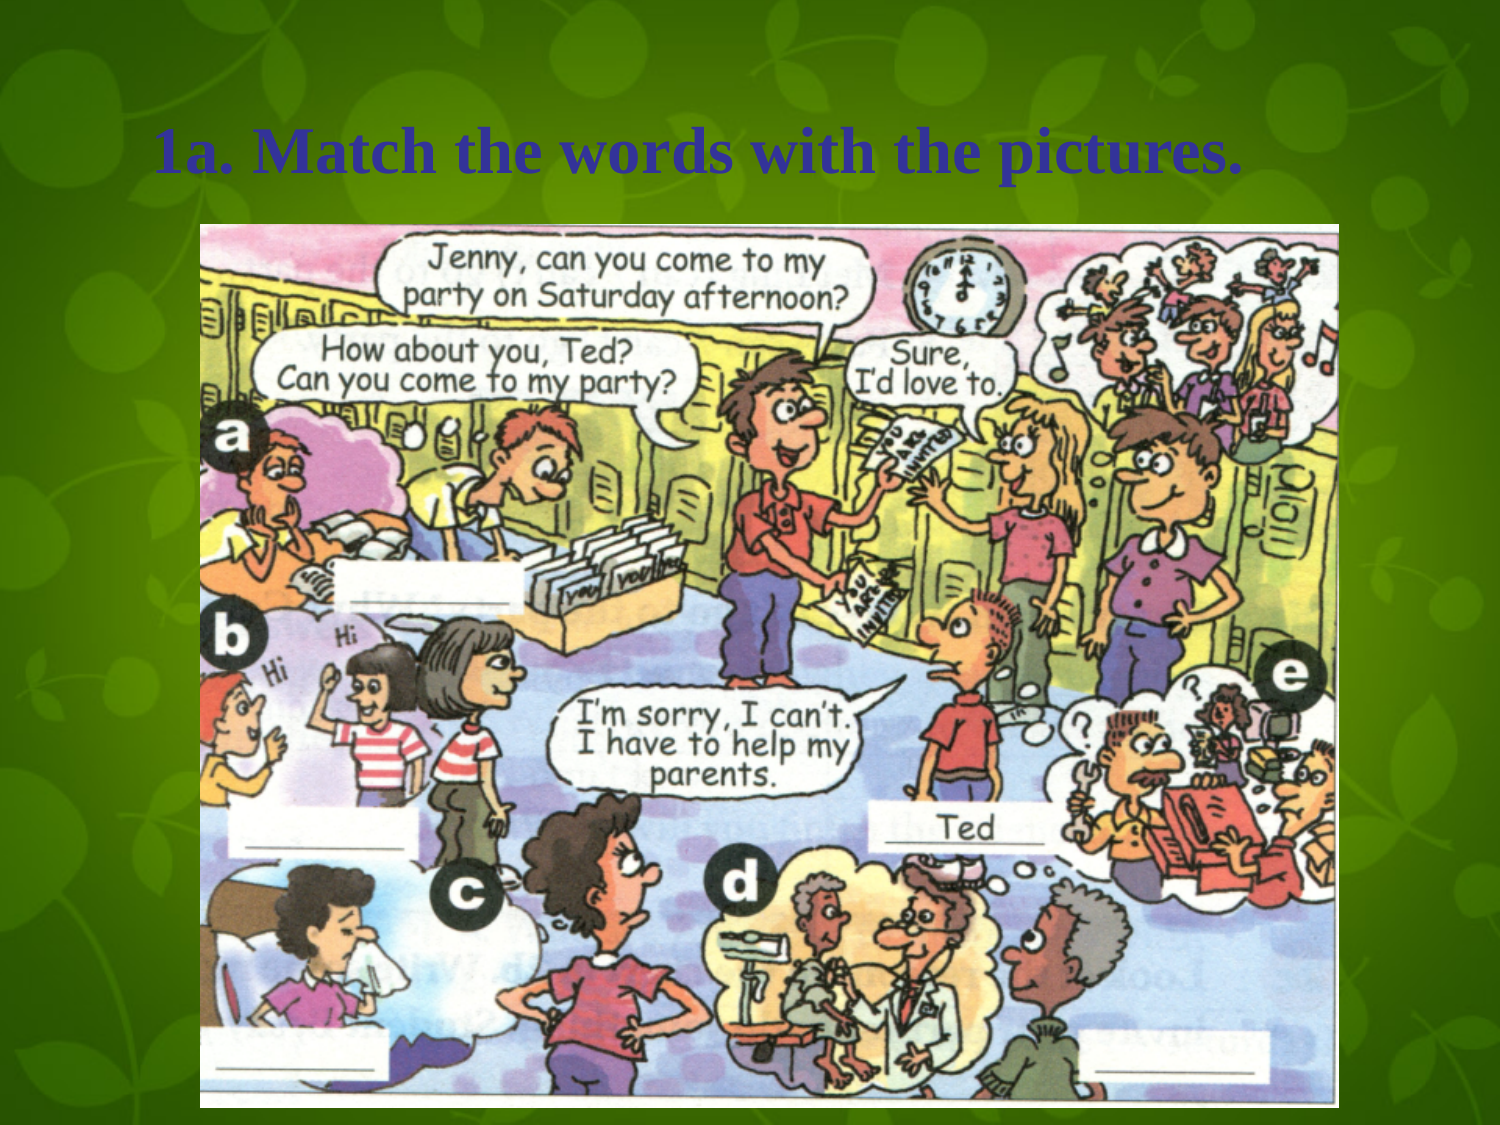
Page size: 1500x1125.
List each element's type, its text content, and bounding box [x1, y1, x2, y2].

picture [0, 0, 1500, 1125]
text_box 1a. Match the words with the pictures. [137, 99, 1261, 195]
